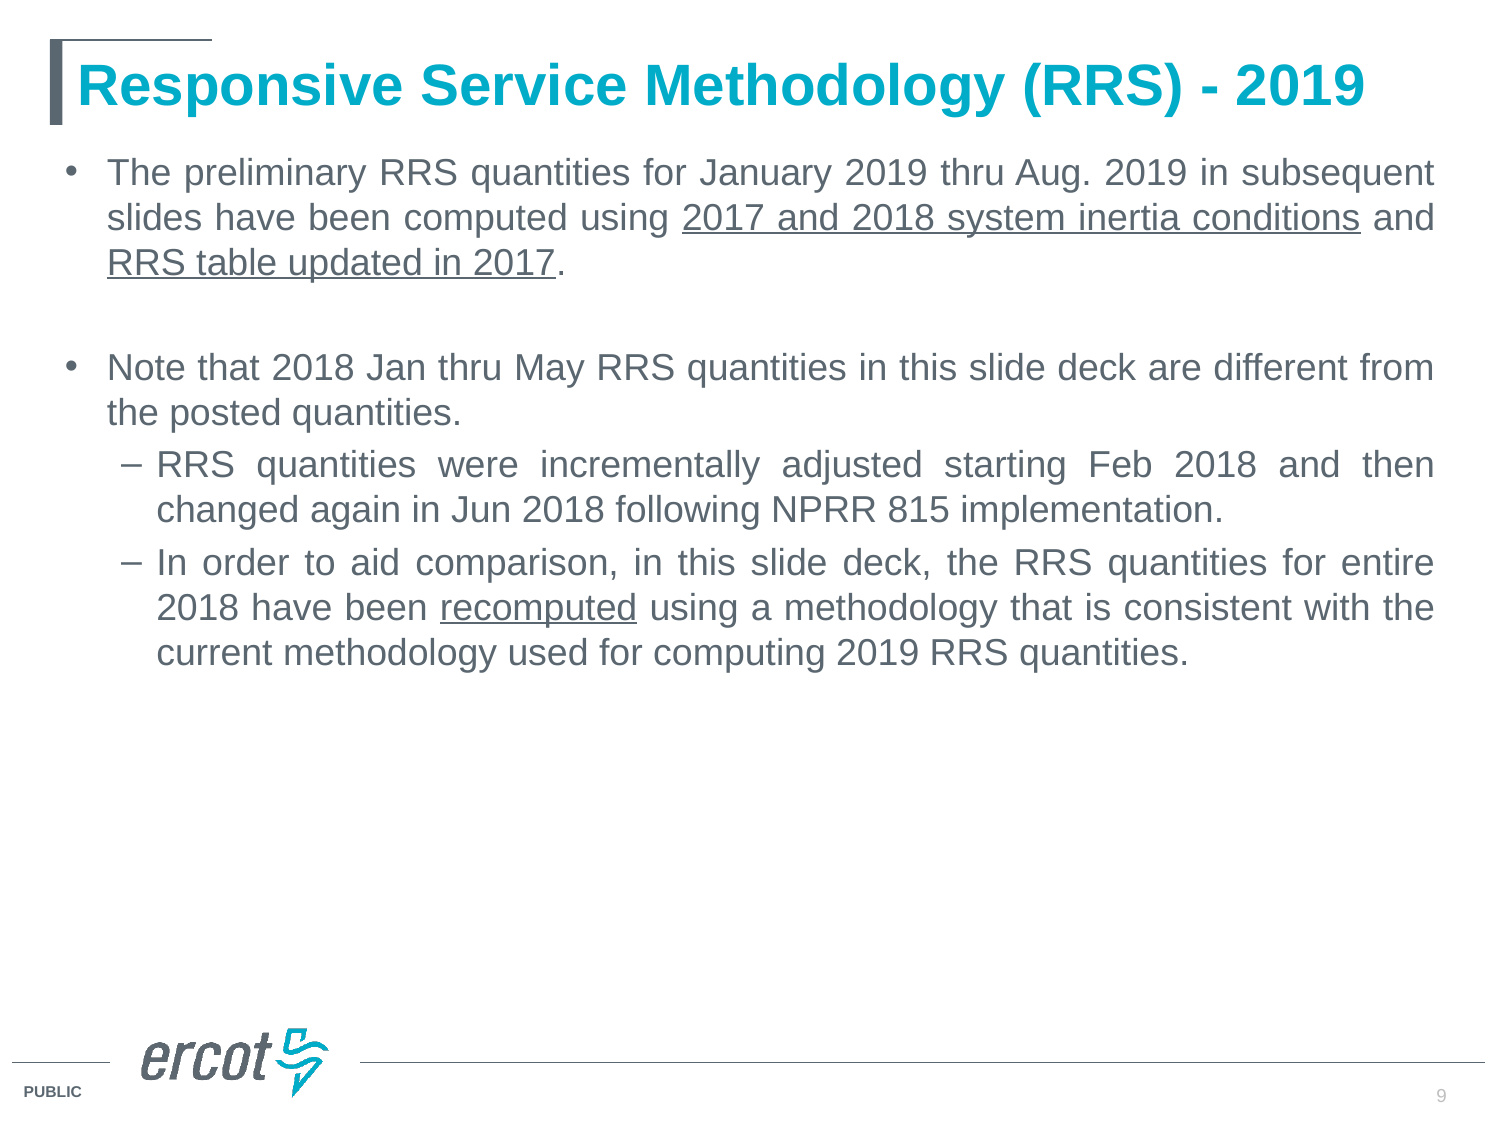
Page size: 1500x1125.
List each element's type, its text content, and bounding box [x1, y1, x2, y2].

picture [137, 1024, 332, 1100]
list The preliminary RRS quantities for January 2019 thru Aug. 2019 in subsequent slides have been computed using 2017 and 2018 system inertia conditions and RRS table updated in 2017. Note that 2018 Jan thru May RRS quantities in this slide deck are different from the posted quantities. RRS quantities were incrementally adjusted starting Feb 2018 and then changed again in Jun 2018 following NPRR 815 implementation. In order to aid comparison, in this slide deck, the RRS quantities for entire 2018 have been recomputed using a methodology that is consistent with the current methodology used for computing 2019 RRS quantities. [50, 140, 1450, 972]
title Responsive Service Methodology (RRS) - 2019 [62, 39, 1450, 125]
